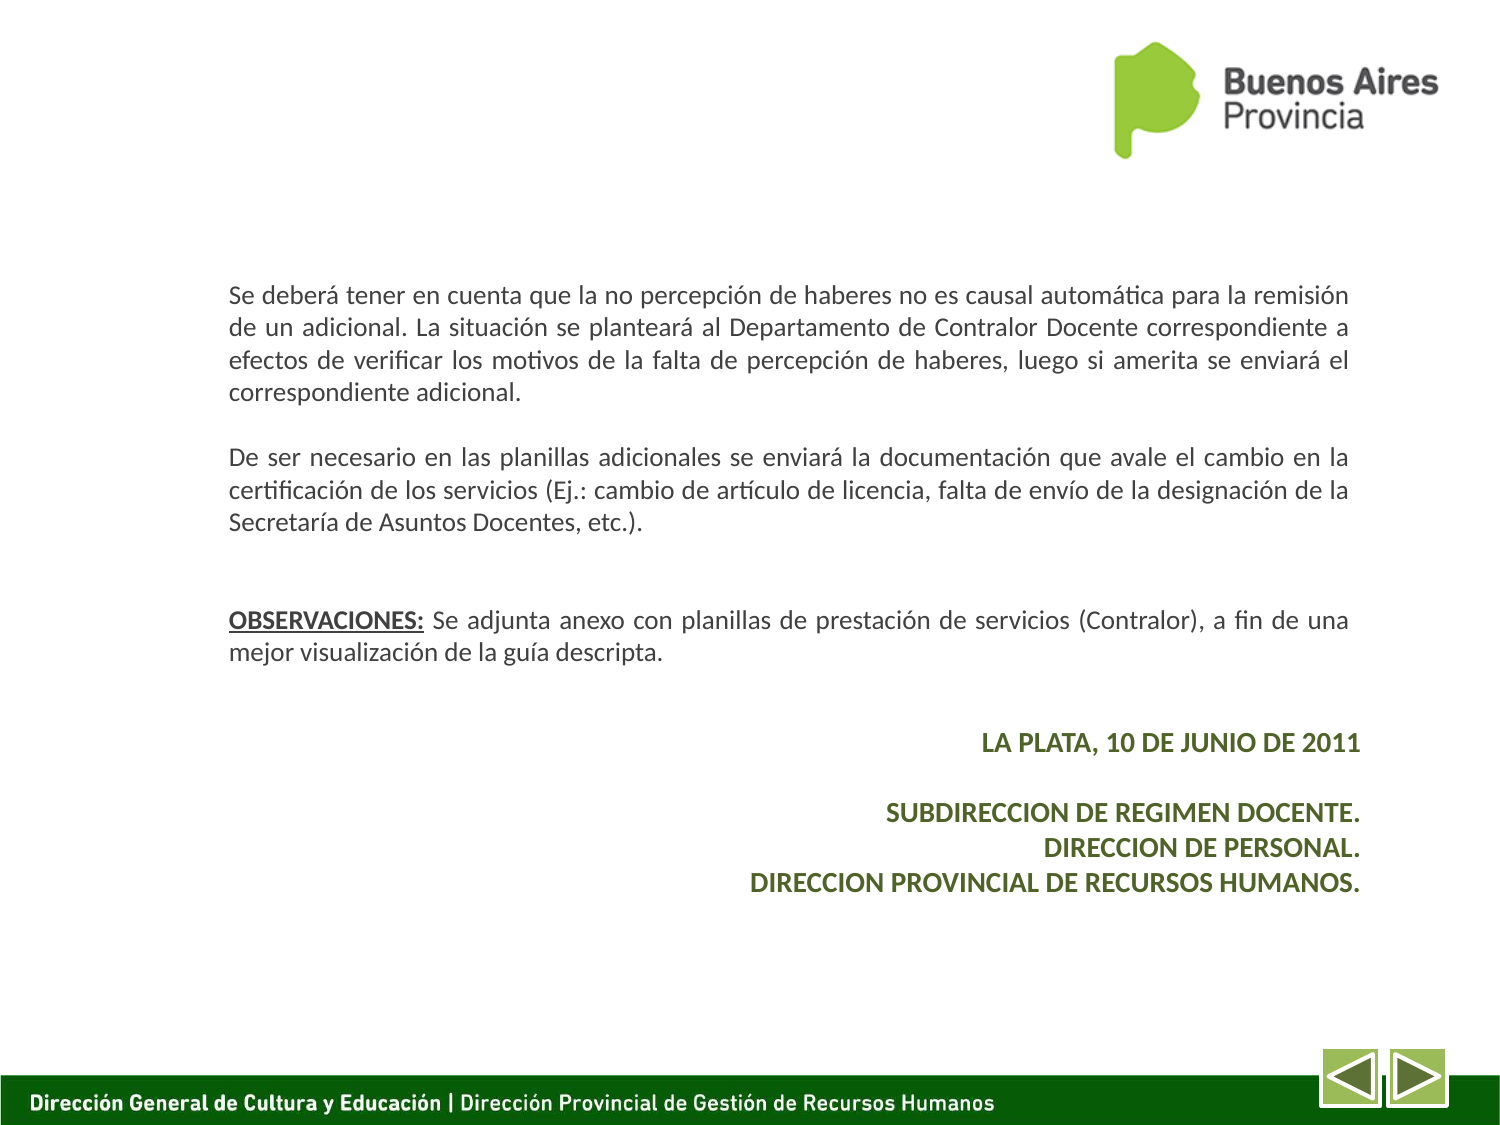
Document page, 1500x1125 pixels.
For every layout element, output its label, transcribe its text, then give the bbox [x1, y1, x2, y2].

text_box LA PLATA, 10 DE JUNIO DE 2011 SUBDIRECCION DE REGIMEN DOCENTE. DIRECCION DE PERSONAL. DIRECCION PROVINCIAL DE RECURSOS HUMANOS. [625, 715, 1376, 906]
text_box Se deberá tener en cuenta que la no percepción de haberes no es causal automática para la remisión de un adicional. La situación se planteará al Departamento de Contralor Docente correspondiente a efectos de verificar los motivos de la falta de percepción de haberes, luego si amerita se enviará el correspondiente adicional. De ser necesario en las planillas adicionales se enviará la documentación que avale el cambio en la certificación de los servicios (Ej.: cambio de artículo de licencia, falta de envío de la designación de la Secretaría de Asuntos Docentes, etc.). OBSERVACIONES: Se adjunta anexo con planillas de prestación de servicios (Contralor), a fin de una mejor visualización de la guía descripta. [214, 269, 1365, 772]
text_box [1319, 1045, 1382, 1073]
text_box [1386, 1045, 1449, 1073]
picture [1104, 30, 1448, 169]
picture [0, 1074, 1500, 1125]
